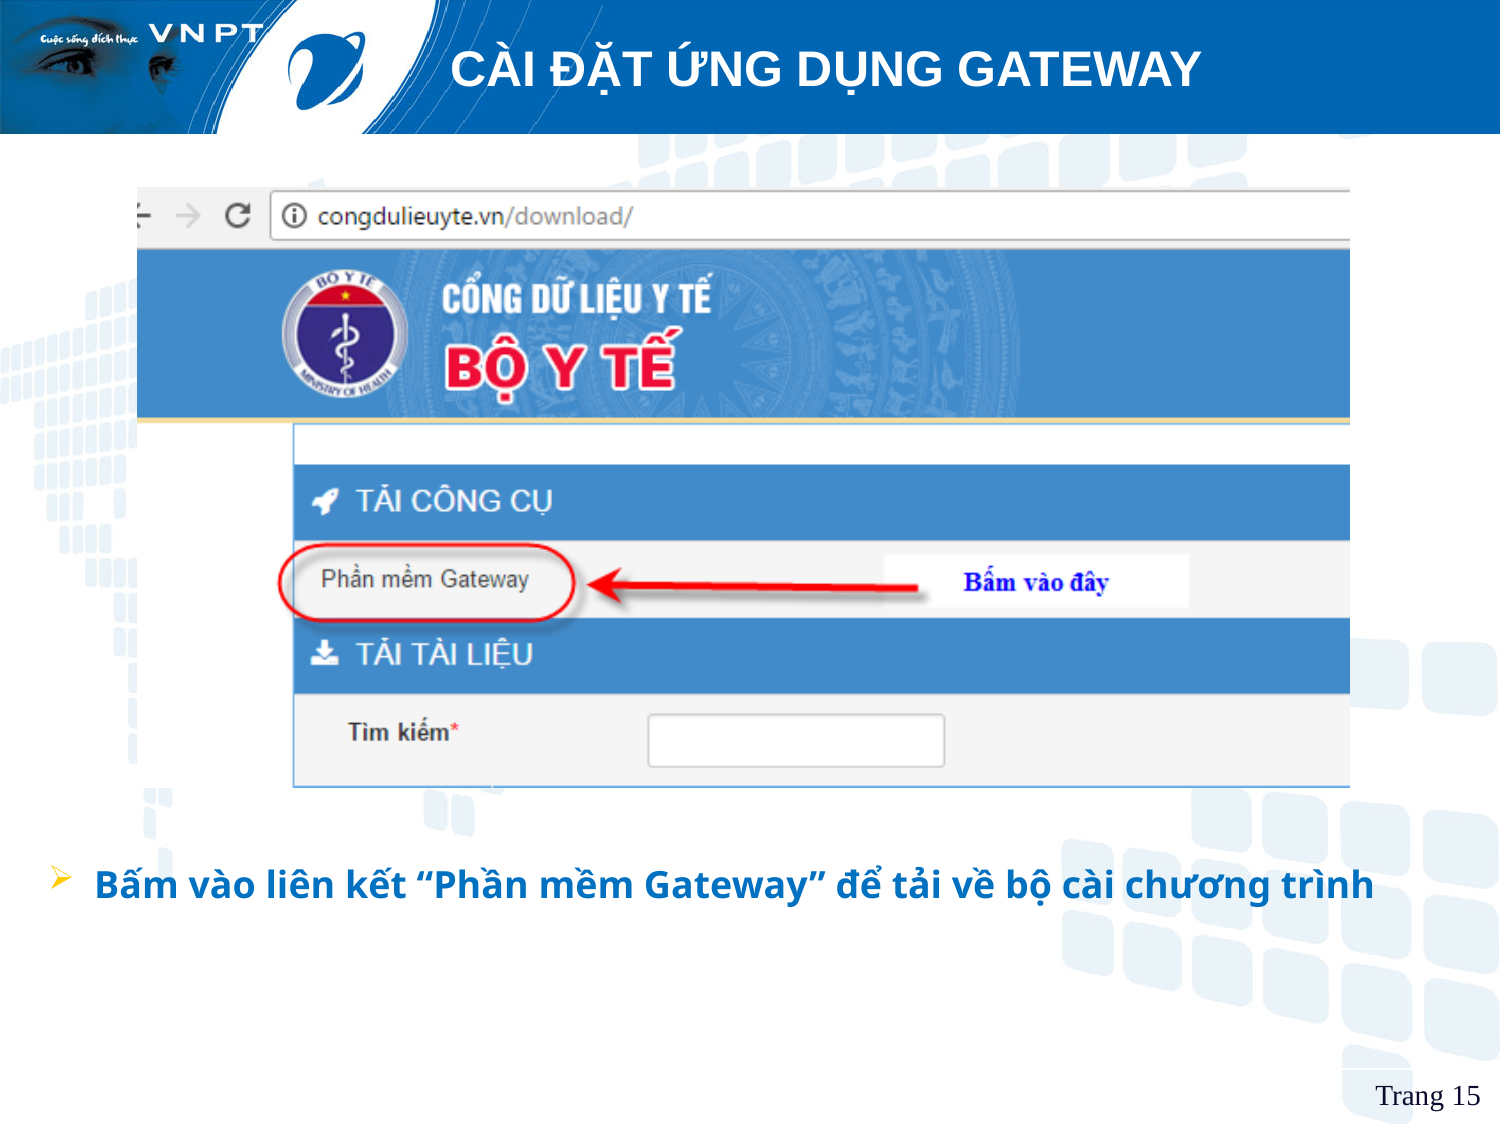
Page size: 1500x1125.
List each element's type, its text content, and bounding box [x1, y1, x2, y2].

picture [0, 0, 1500, 1125]
text_box Bấm vào liên kết “Phần mềm Gateway” để tải về bộ cài chương trình [33, 849, 1392, 915]
title CÀI ĐẶT ỨNG DỤNG GATEWAY [437, 0, 1496, 133]
slide_number Trang 15 [1242, 1068, 1497, 1125]
